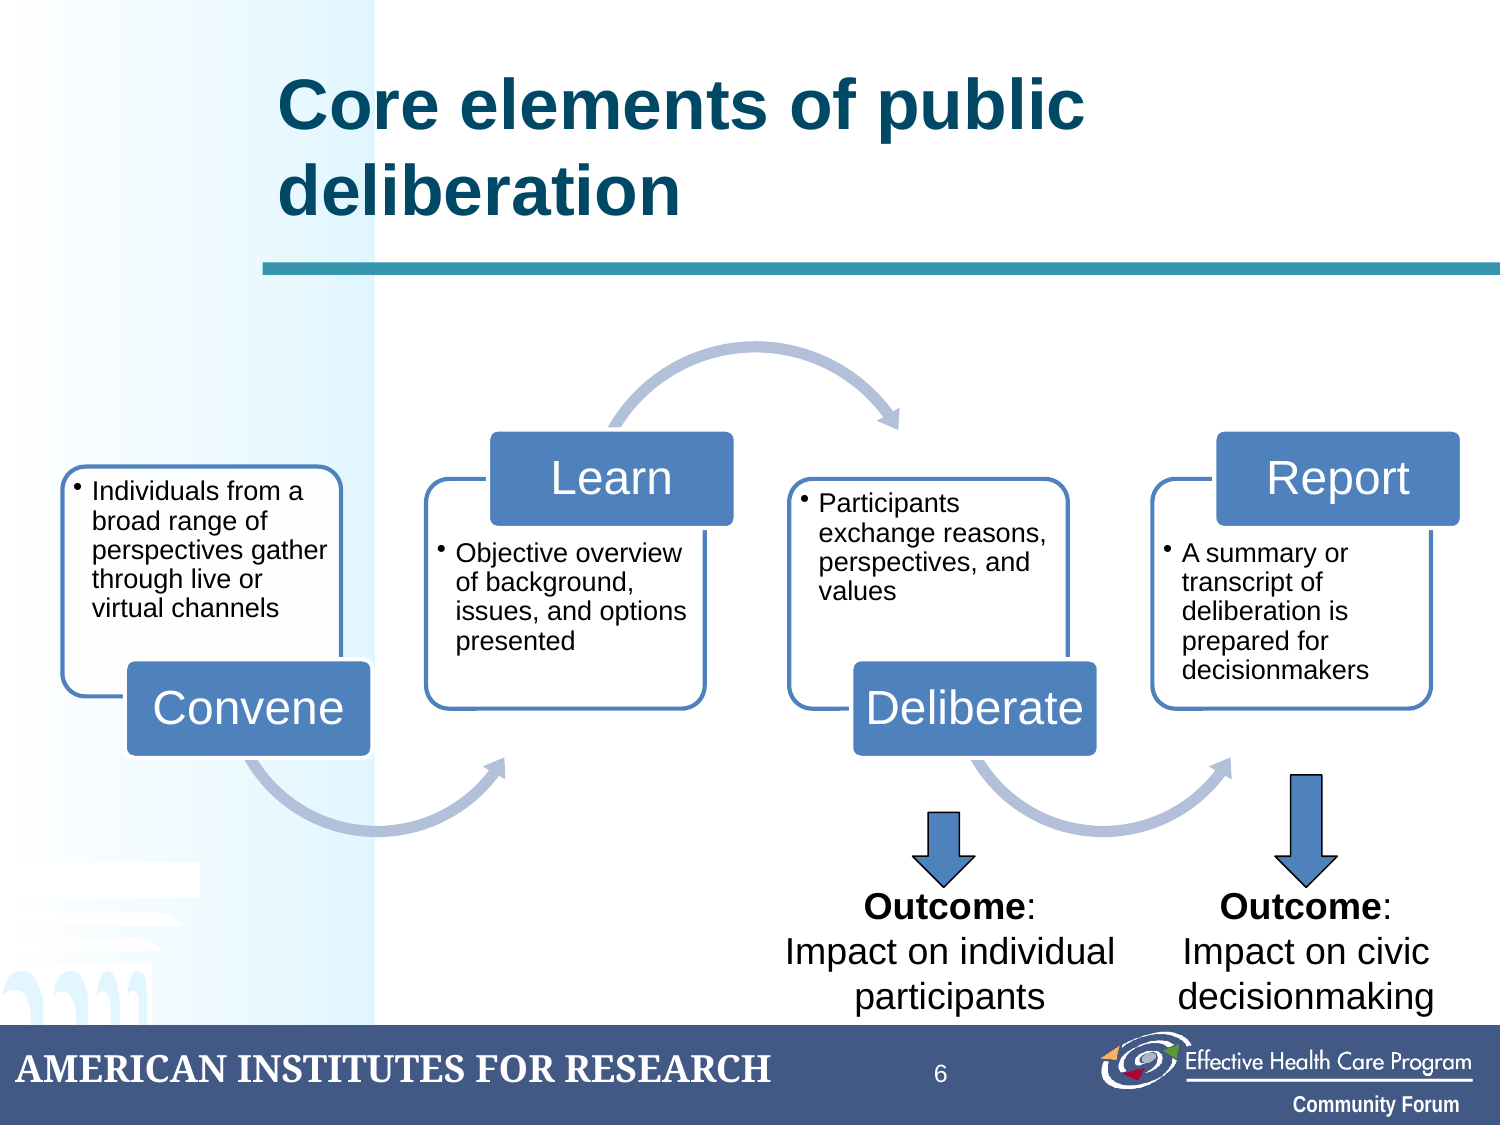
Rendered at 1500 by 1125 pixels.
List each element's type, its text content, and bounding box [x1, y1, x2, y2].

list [62, 287, 1463, 901]
text_box Outcome: Impact on civic decisionmaking [1149, 907, 1463, 1025]
picture [1100, 1031, 1473, 1089]
title Core elements of public deliberation [262, 49, 1475, 238]
text_box Outcome: Impact on individual participants [762, 909, 1138, 1025]
